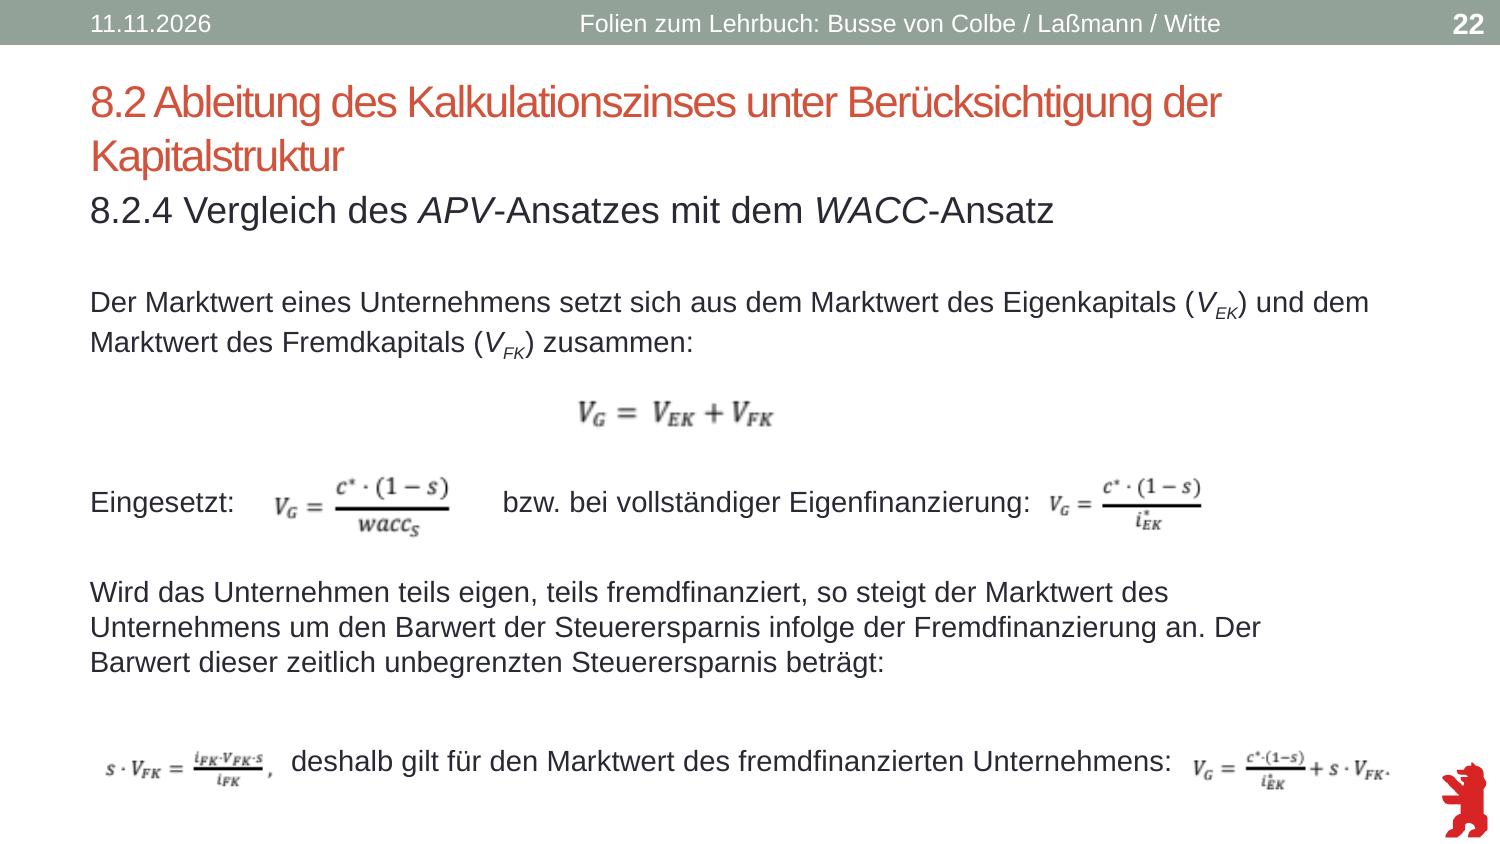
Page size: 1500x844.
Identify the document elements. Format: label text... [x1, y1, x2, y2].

title 8.2 Ableitung des Kalkulationszinses unter Berücksichtigung der Kapitalstruktur [75, 65, 1425, 178]
text_box bzw. bei vollständiger Eigenfinanzierung: [494, 475, 1014, 526]
text_box Wird das Unternehmen teils eigen, teils fremdfinanziert, so steigt der Marktwert des Unternehmens um den Barwert der Steuerersparnis infolge der Fremdfinanzierung an. Der Barwert dieser zeitlich unbegrenzten Steuerersparnis beträgt: [74, 566, 1302, 721]
text_box 8.2.4 Vergleich des APV-Ansatzes mit dem WACC-Ansatz [74, 178, 1455, 239]
text_box deshalb gilt für den Marktwert des fremdfinanzierten Unternehmens: [306, 735, 1165, 785]
picture [1017, 449, 1238, 552]
picture [1434, 760, 1500, 844]
picture [1168, 706, 1408, 826]
text_box Der Marktwert eines Unternehmens setzt sich aus dem Marktwert des Eigenkapitals (VEK) und dem Marktwert des Fremdkapitals (VFK) zusammen: [74, 275, 1413, 370]
picture [94, 706, 298, 841]
picture [549, 361, 804, 471]
picture [250, 425, 487, 567]
footer Folien zum Lehrbuch: Busse von Colbe / Laßmann / Witte [562, 2, 1238, 43]
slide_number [75, 2, 550, 43]
slide_number 22 [1325, 2, 1500, 43]
text_box Eingesetzt: [75, 475, 247, 526]
